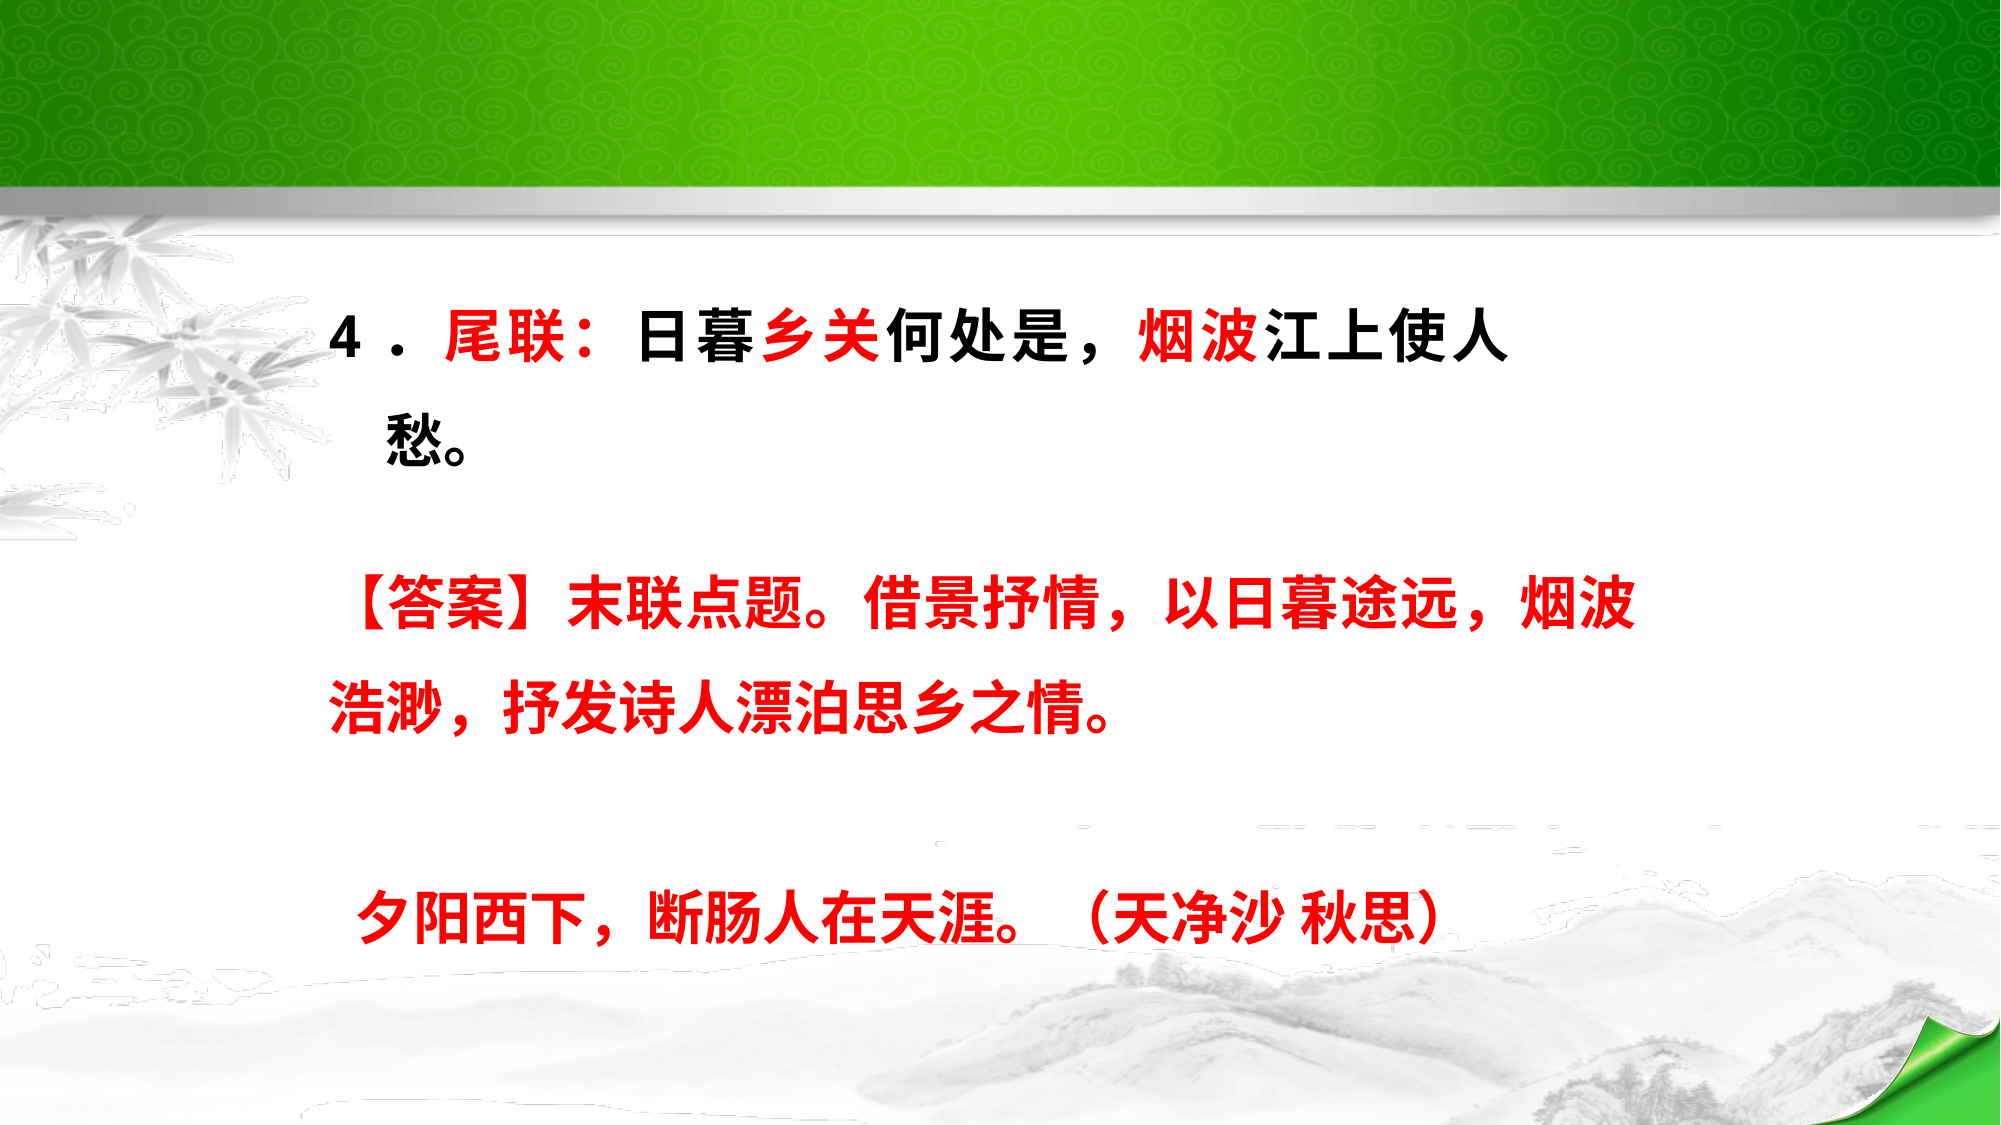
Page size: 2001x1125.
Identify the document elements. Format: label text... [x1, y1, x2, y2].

picture [0, 0, 2000, 570]
text_box 【答案】末联点题。借景抒情，以日暮途远，烟波浩渺，抒发诗人漂泊思乡之情。 夕阳西下，断肠人在天涯。（天净沙 秋思） [312, 581, 1653, 776]
picture [0, 779, 2000, 1125]
